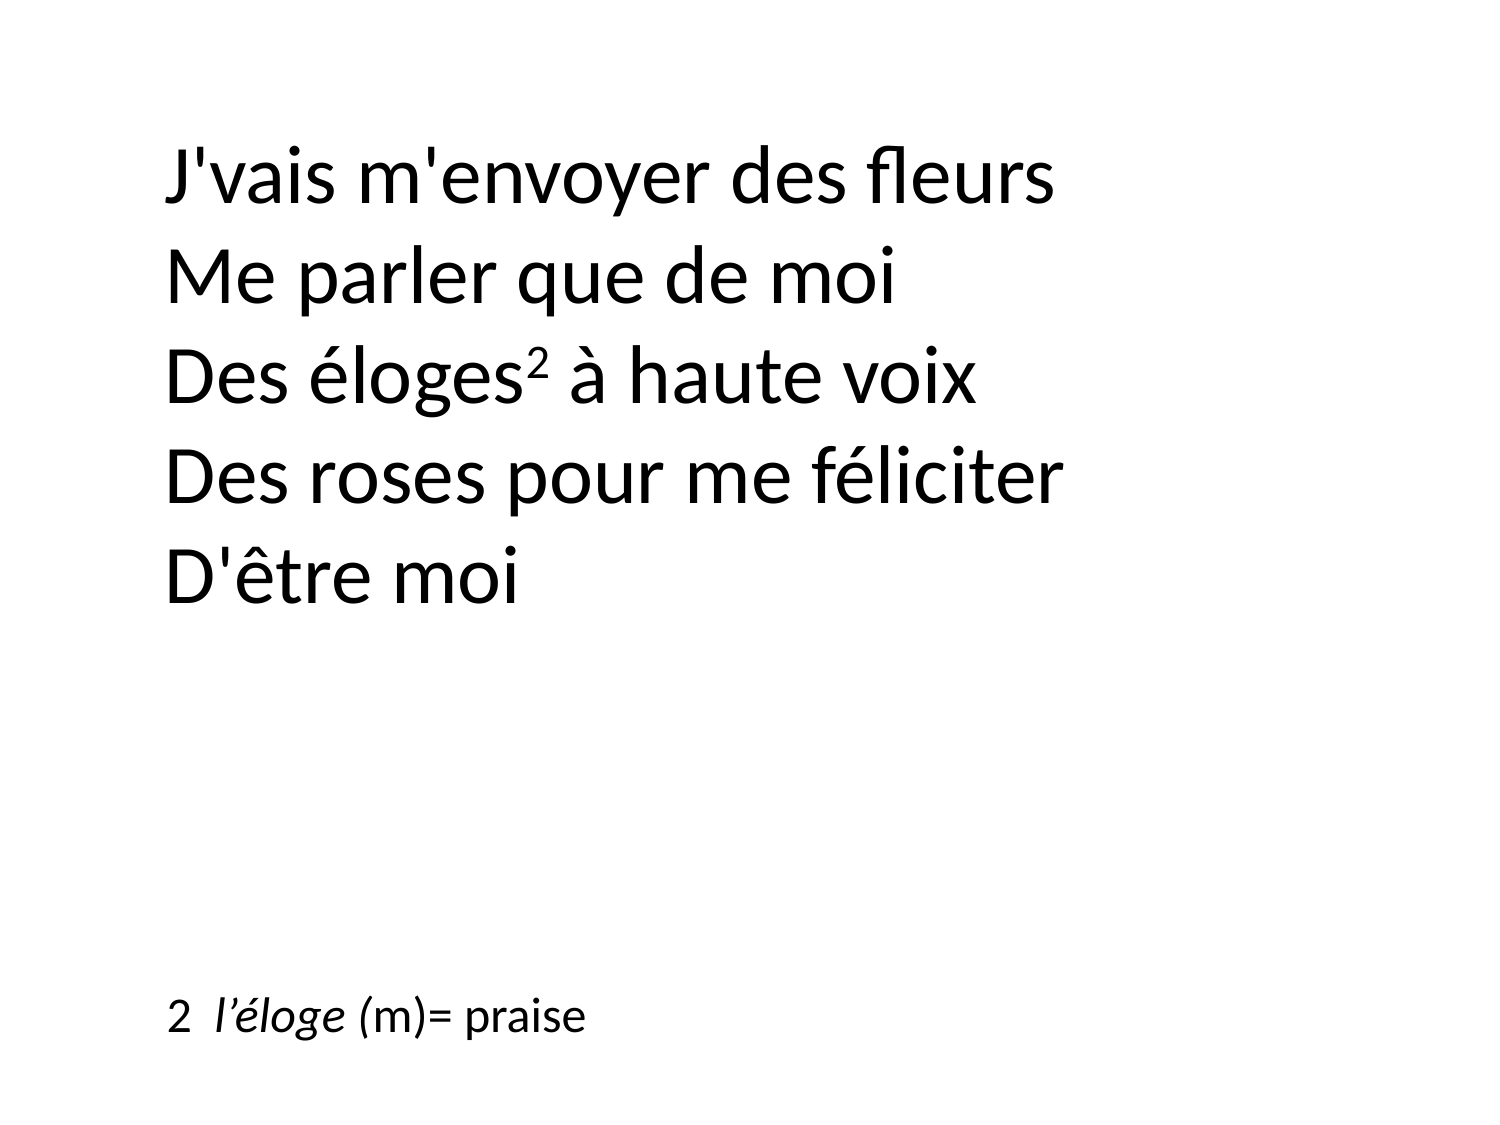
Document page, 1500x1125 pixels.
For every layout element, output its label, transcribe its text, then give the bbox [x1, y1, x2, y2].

text_box J'vais m'envoyer des fleurs Me parler que de moi Des éloges2 à haute voix Des roses pour me féliciter D'être moi [149, 112, 1500, 828]
text_box 2 l’éloge (m)= praise [151, 974, 636, 1050]
